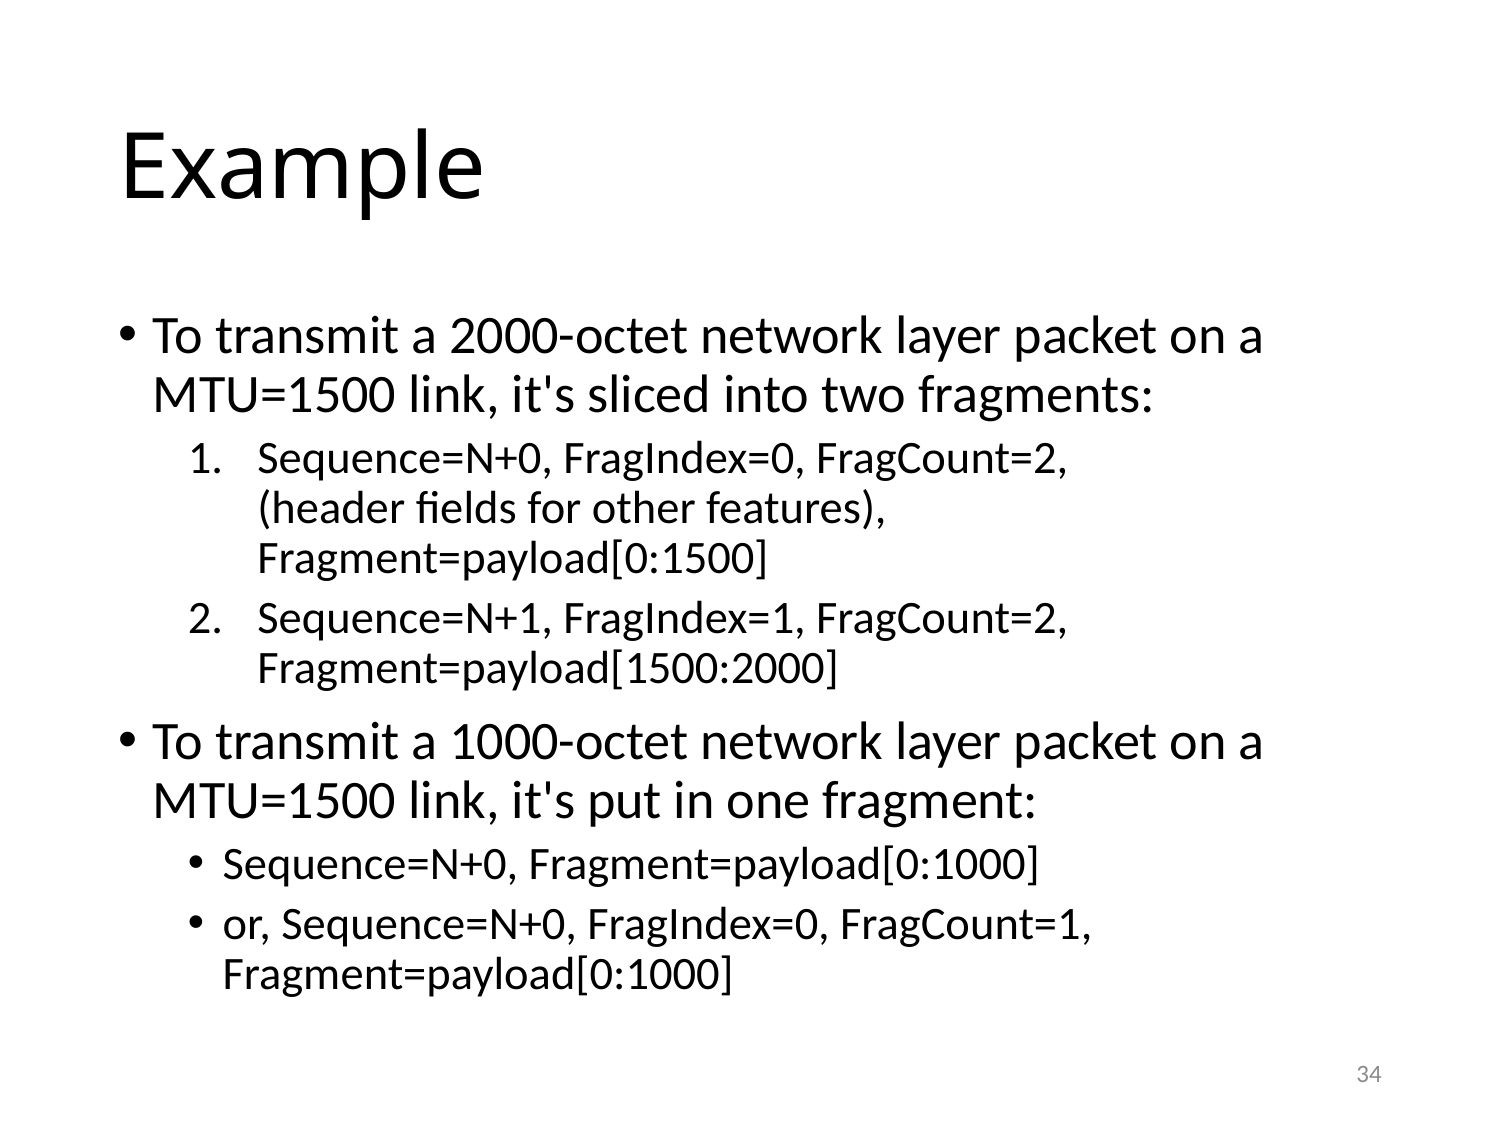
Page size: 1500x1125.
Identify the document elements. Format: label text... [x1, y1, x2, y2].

slide_number 34 [1059, 1042, 1397, 1103]
list To transmit a 2000-octet network layer packet on a MTU=1500 link, it's sliced into two fragments: Sequence=N+0, FragIndex=0, FragCount=2, (header fields for other features), Fragment=payload[0:1500] Sequence=N+1, FragIndex=1, FragCount=2, Fragment=payload[1500:2000] To transmit a 1000-octet network layer packet on a MTU=1500 link, it's put in one fragment: Sequence=N+0, Fragment=payload[0:1000] or, Sequence=N+0, FragIndex=0, FragCount=1, Fragment=payload[0:1000] [103, 299, 1397, 1014]
title Example [103, 59, 1397, 278]
